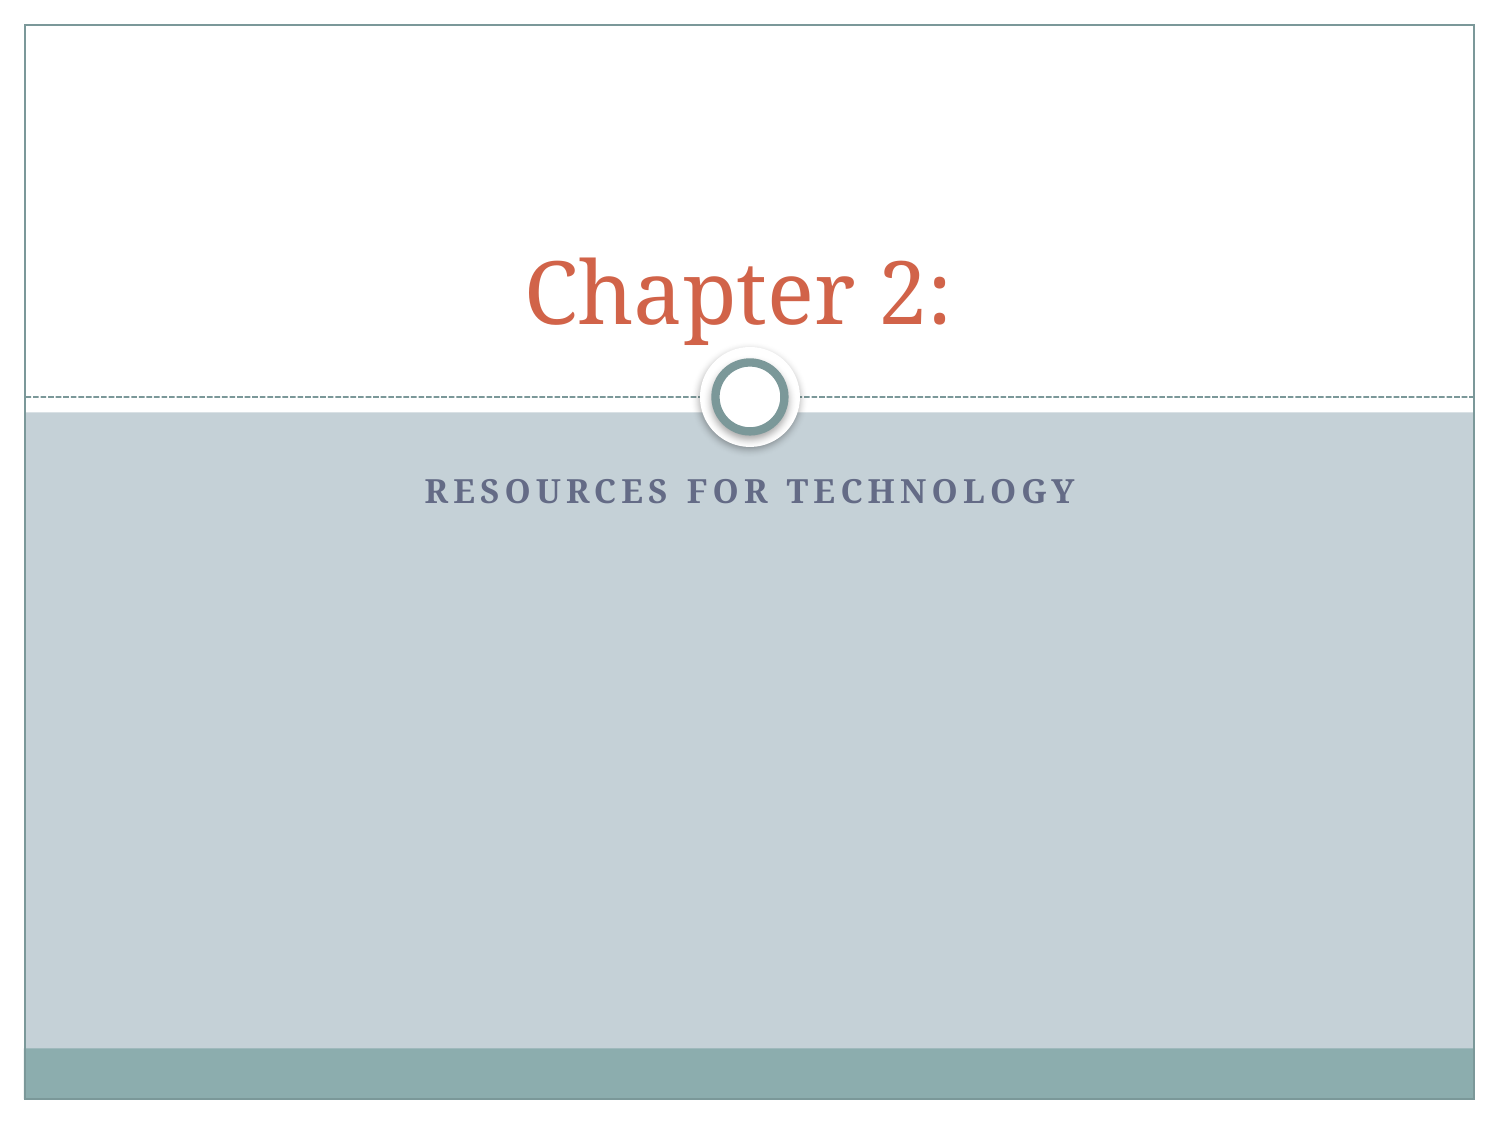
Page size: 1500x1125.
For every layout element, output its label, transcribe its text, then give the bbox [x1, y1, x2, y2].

title Chapter 2: [112, 62, 1388, 350]
subtitle Resources for Technology [225, 462, 1275, 750]
